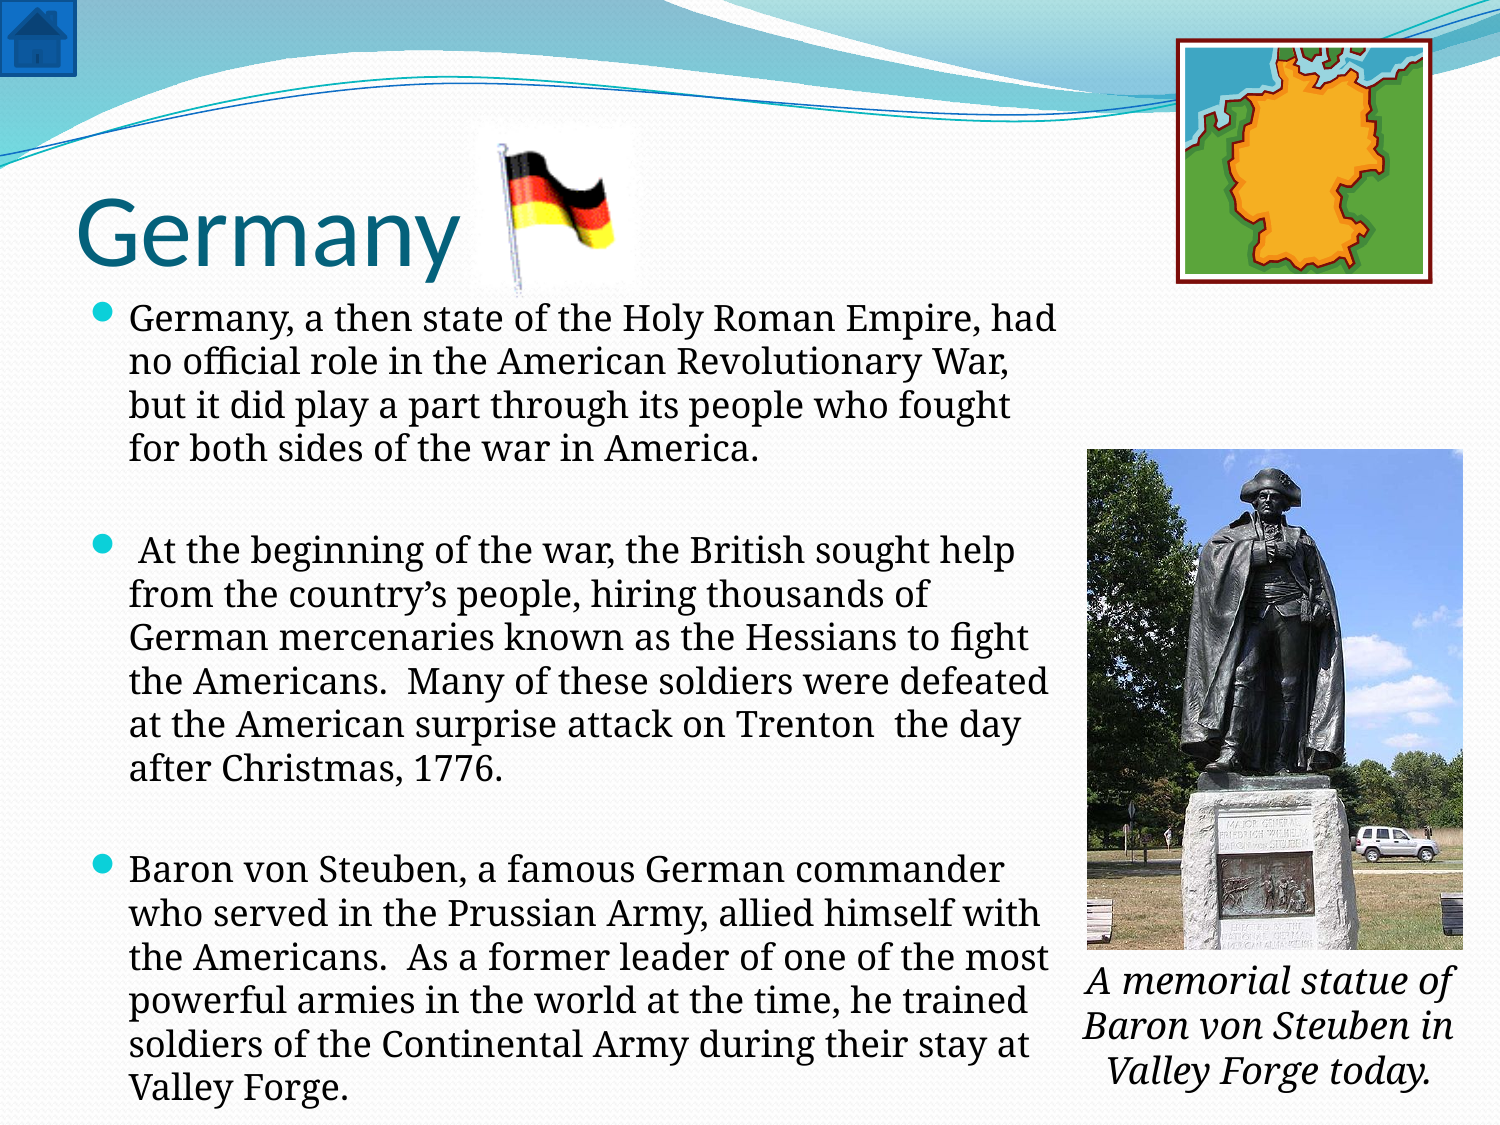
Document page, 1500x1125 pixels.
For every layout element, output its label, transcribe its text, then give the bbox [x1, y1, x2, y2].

picture [462, 112, 651, 301]
title Germany [75, 99, 1168, 288]
text_box A memorial statue of Baron von Steuben in Valley Forge today. [1062, 949, 1475, 1100]
text_box [0, 0, 77, 77]
picture [1174, 37, 1434, 285]
picture [1087, 449, 1463, 951]
list Germany, a then state of the Holy Roman Empire, had no official role in the American Revolutionary War, but it did play a part through its people who fought for both sides of the war in America. At the beginning of the war, the British sought help from the country’s people, hiring thousands of German mercenaries known as the Hessians to fight the Americans. Many of these soldiers were defeated at the American surprise attack on Trenton the day after Christmas, 1776. Baron von Steuben, a famous German commander who served in the Prussian Army, allied himself with the Americans. As a former leader of one of the most powerful armies in the world at the time, he trained soldiers of the Continental Army during their stay at Valley Forge. [75, 287, 1088, 1125]
